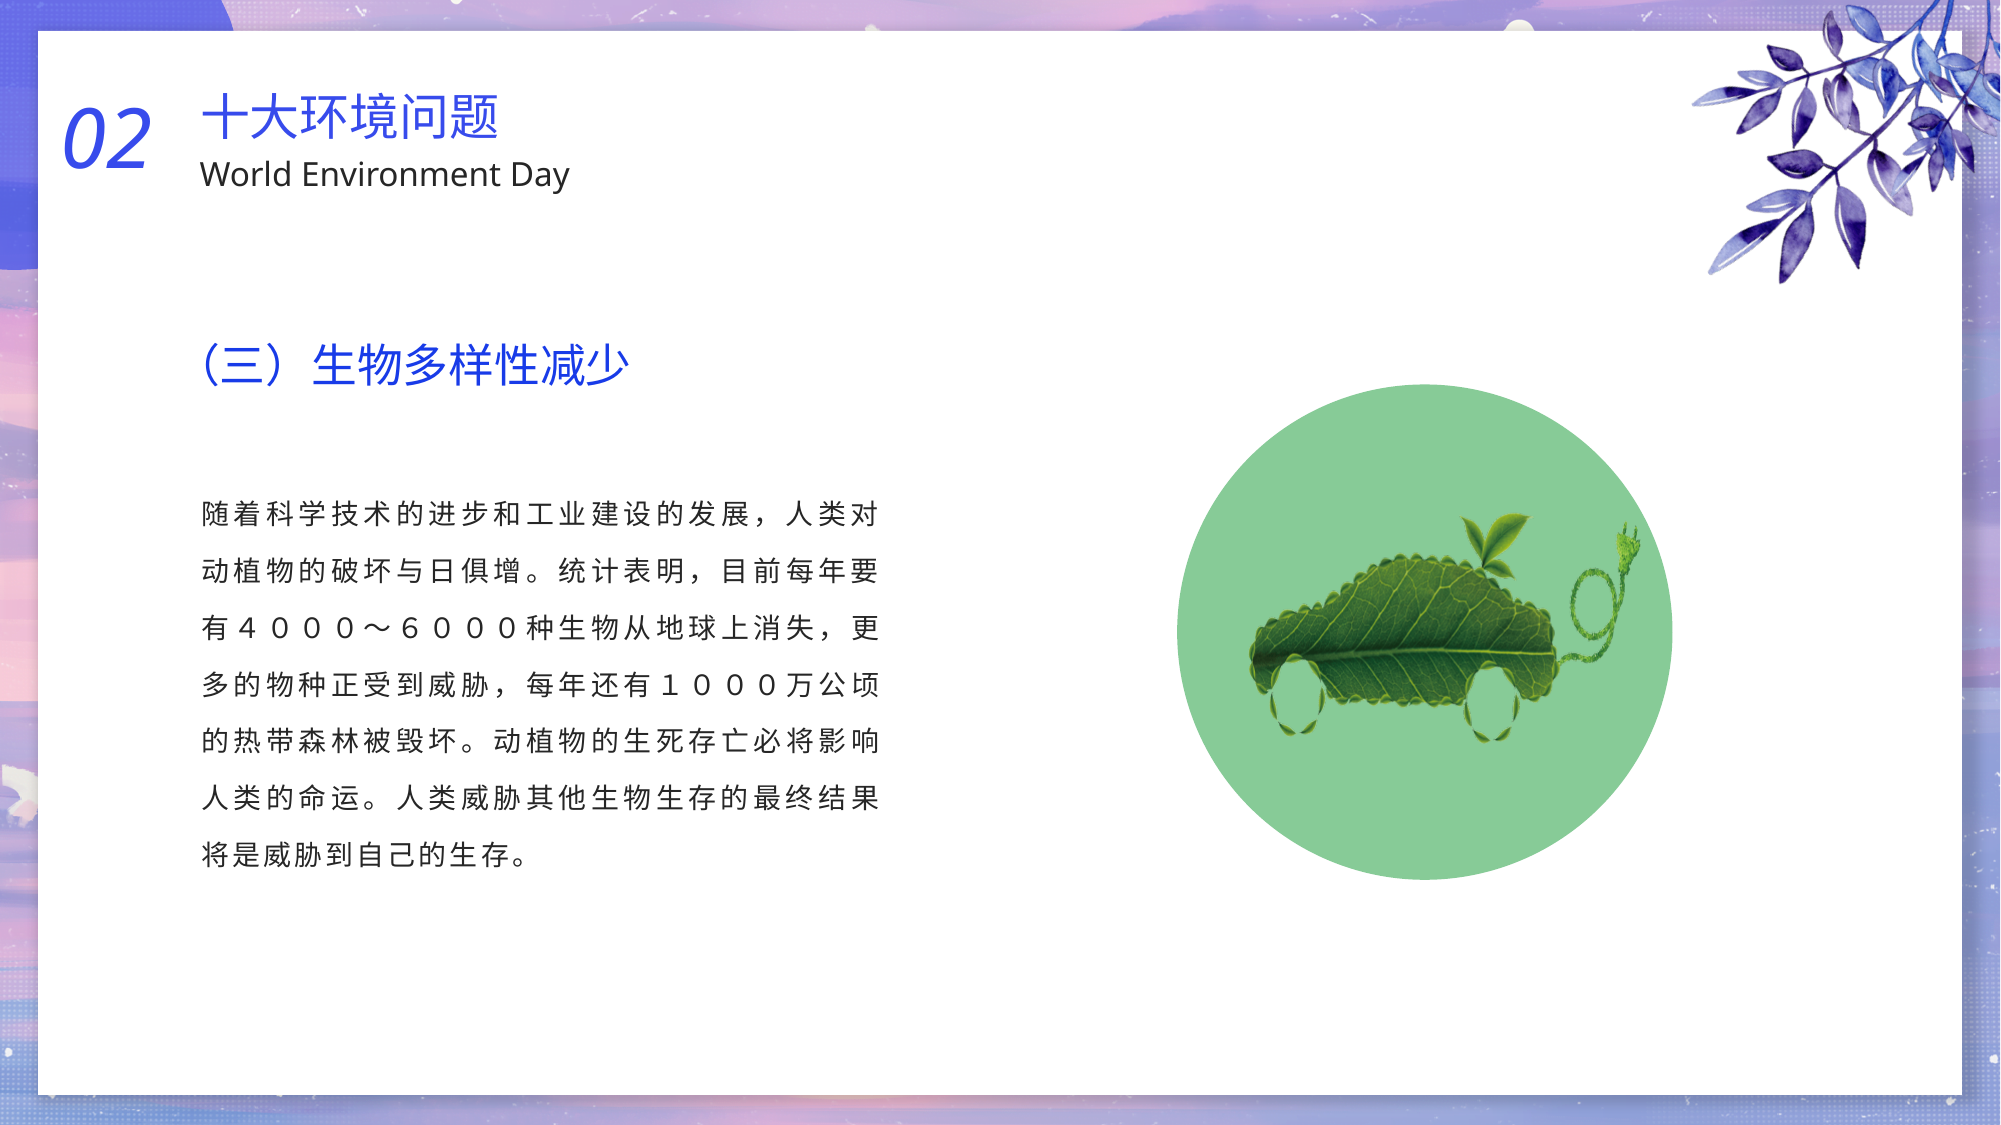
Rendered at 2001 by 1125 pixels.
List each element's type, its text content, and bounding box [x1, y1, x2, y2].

list 随着科学技术的进步和工业建设的发展，人类对动植物的破坏与日俱增。统计表明，目前每年要有４０００～６０００种生物从地球上消失，更多的物种正受到威胁，每年还有１０００万公顷的热带森林被毁坏。动植物的生死存亡必将影响人类的命运。人类威胁其他生物生存的最终结果将是威胁到自己的生存。 [172, 465, 897, 879]
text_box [40, 77, 729, 202]
text_box （三）生物多样性减少 [159, 296, 647, 400]
picture [0, 0, 2001, 1125]
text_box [1176, 384, 1673, 881]
